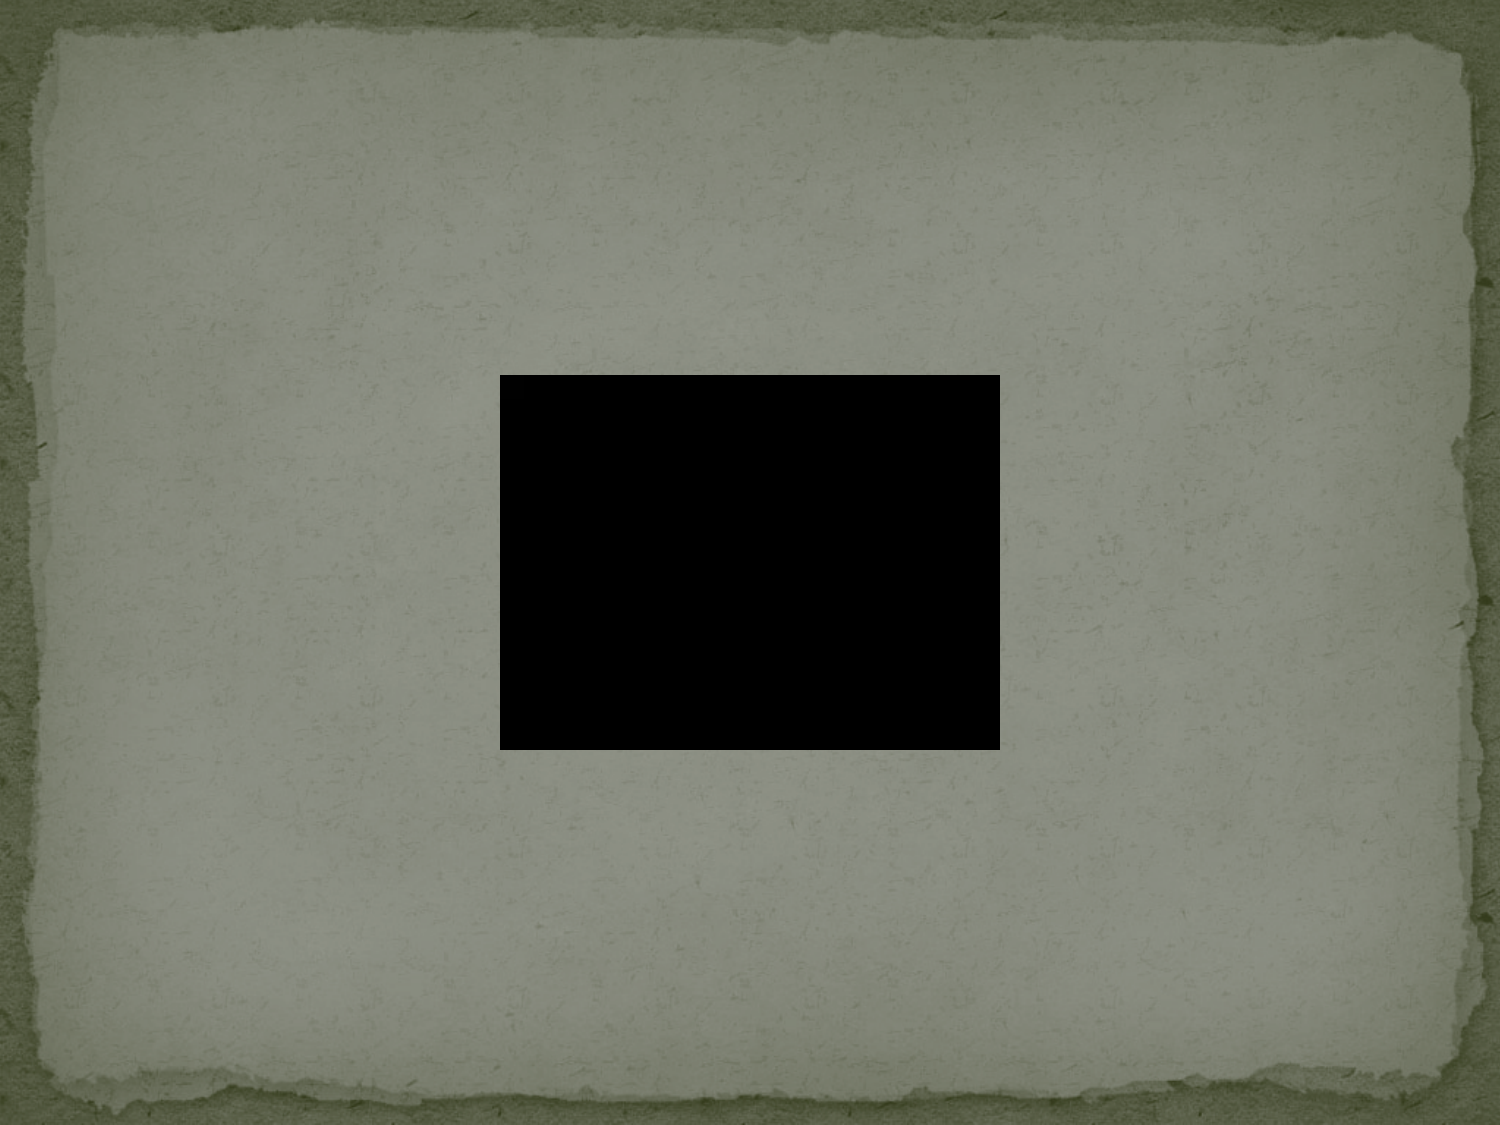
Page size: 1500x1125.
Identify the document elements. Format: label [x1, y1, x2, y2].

text_box [502, 377, 999, 748]
